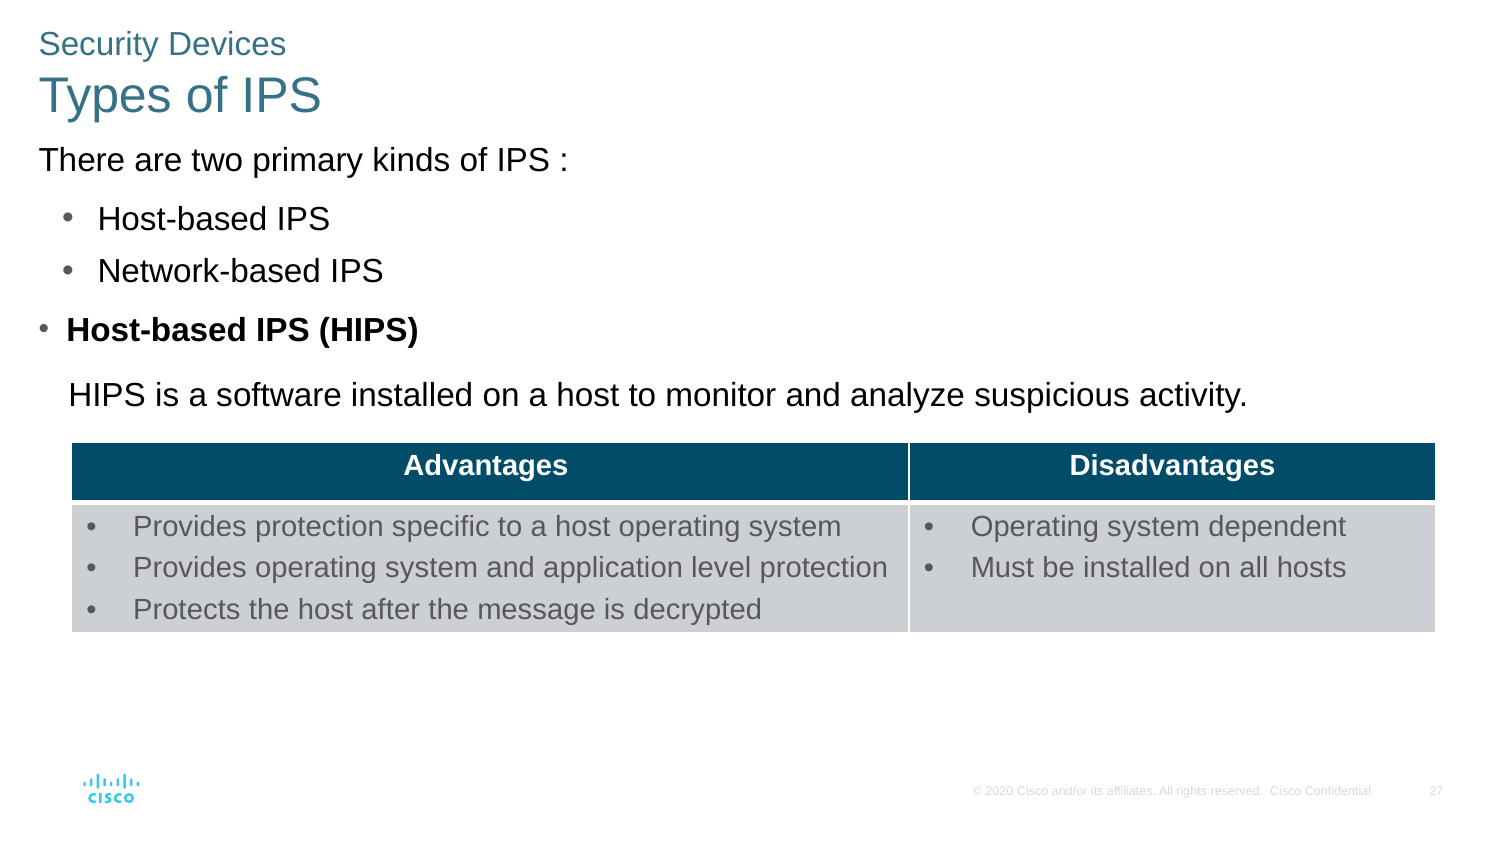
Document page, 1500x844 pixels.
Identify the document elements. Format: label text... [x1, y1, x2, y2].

list There are two primary kinds of IPS : Host-based IPS Network-based IPS Host-based IPS (HIPS) HIPS is a software installed on a host to monitor and analyze suspicious activity. [23, 131, 1487, 208]
table_header Disadvantages [910, 443, 1435, 500]
text_box Security Devices Types of IPS [23, 10, 1500, 135]
table_cell Operating system dependent Must be installed on all hosts [910, 505, 1435, 632]
table_header Advantages [72, 443, 908, 500]
table_cell Provides protection specific to a host operating system Provides operating system and application level protection Protects the host after the message is decrypted [72, 505, 908, 632]
